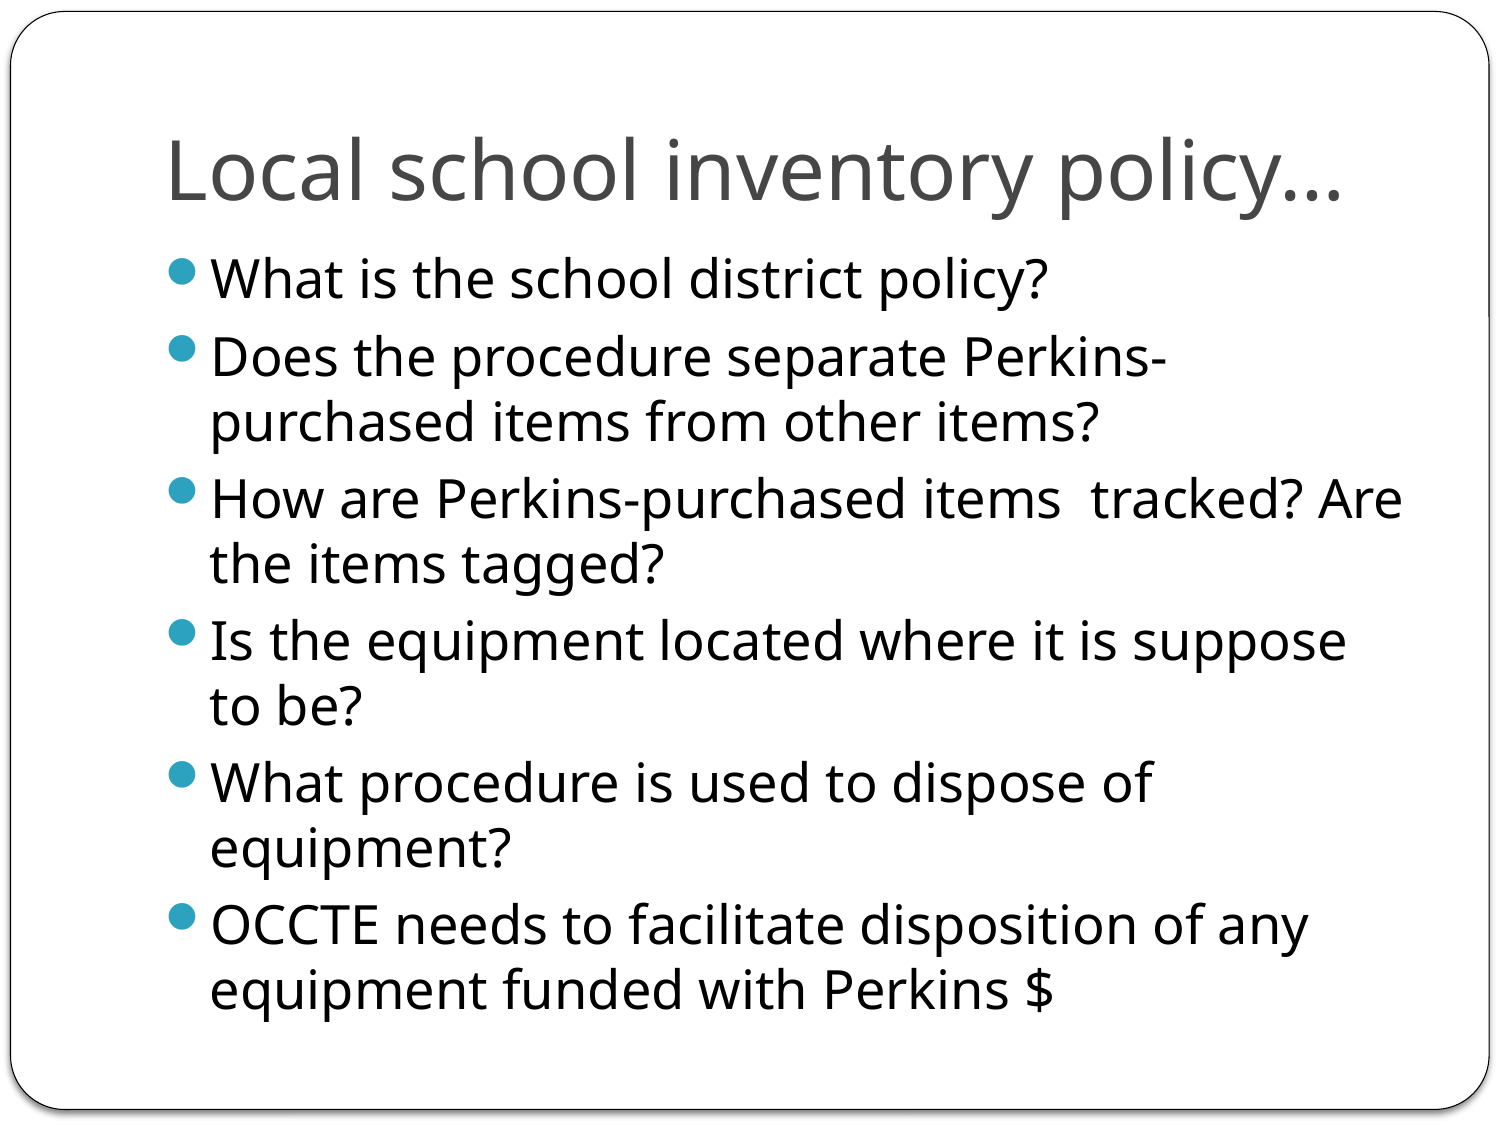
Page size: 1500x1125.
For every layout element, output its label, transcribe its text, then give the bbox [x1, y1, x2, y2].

list What is the school district policy? Does the procedure separate Perkins-purchased items from other items? How are Perkins-purchased items tracked? Are the items tagged? Is the equipment located where it is suppose to be? What procedure is used to dispose of equipment? OCCTE needs to facilitate disposition of any equipment funded with Perkins $ [150, 237, 1425, 988]
title Local school inventory policy… [150, 45, 1425, 233]
